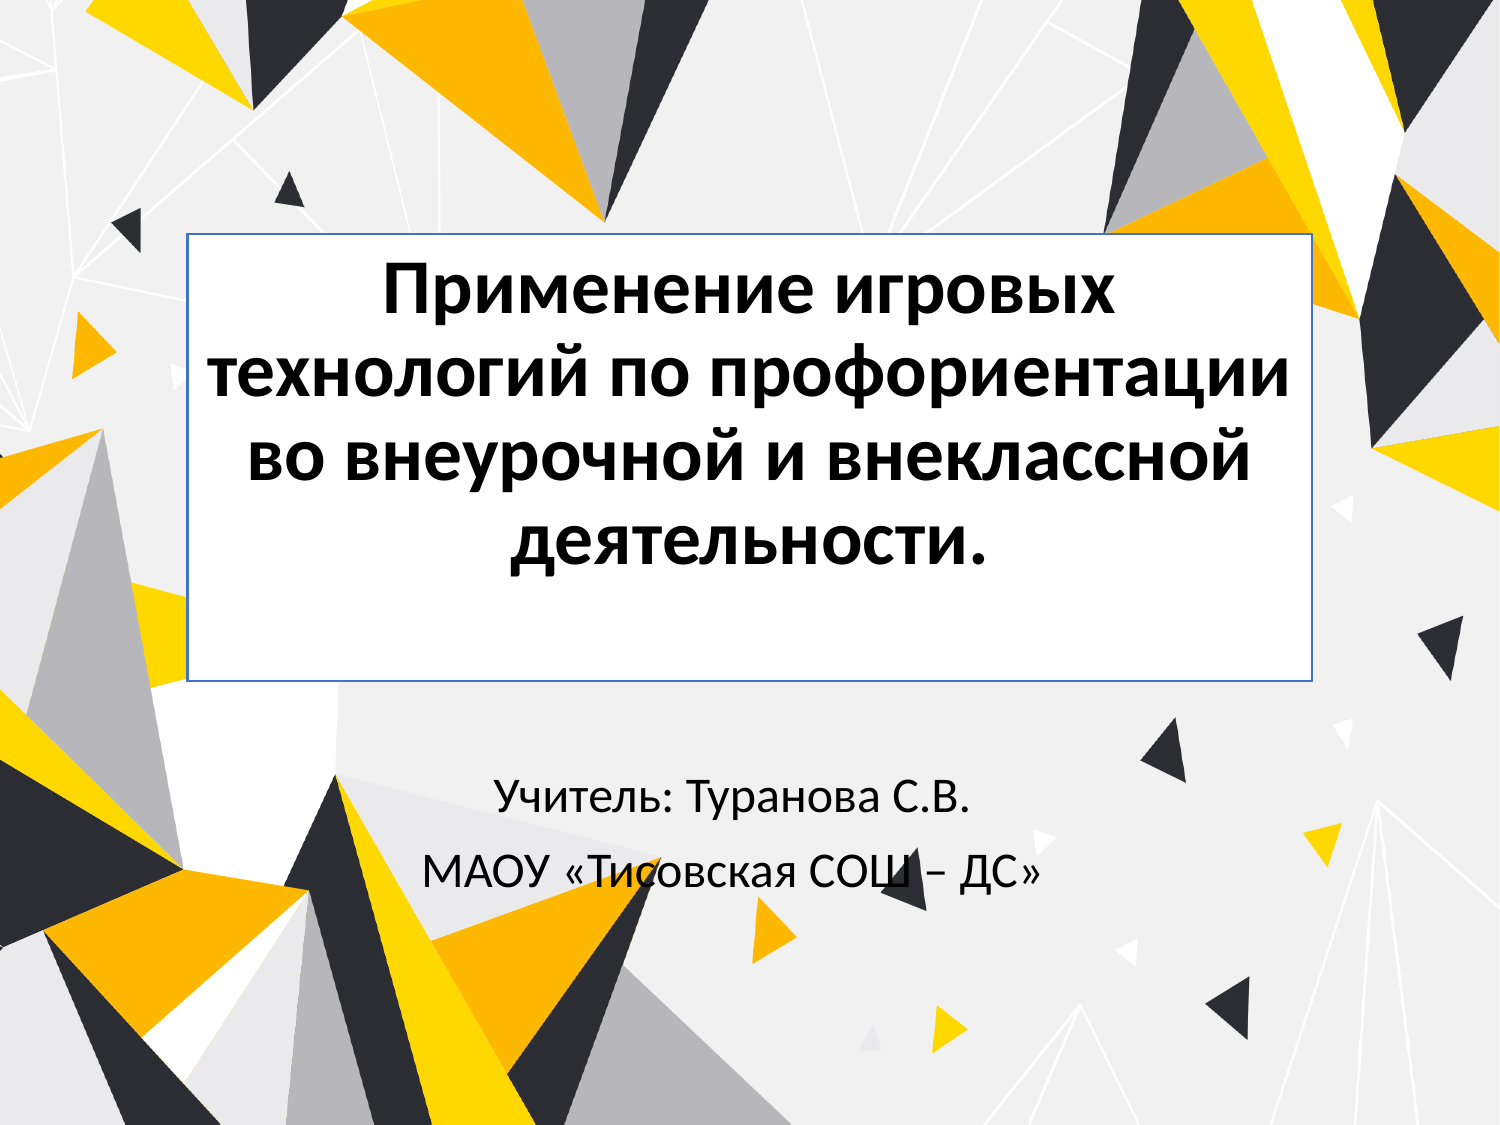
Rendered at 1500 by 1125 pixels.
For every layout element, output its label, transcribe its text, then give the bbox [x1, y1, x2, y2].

subtitle Учитель: Туранова С.В. МАОУ «Тисовская СОШ – ДС» [316, 761, 1149, 973]
picture [0, 0, 1500, 1125]
title Применение игровых технологий по профориентации во внеурочной и внеклассной деятельности. [186, 233, 1313, 682]
